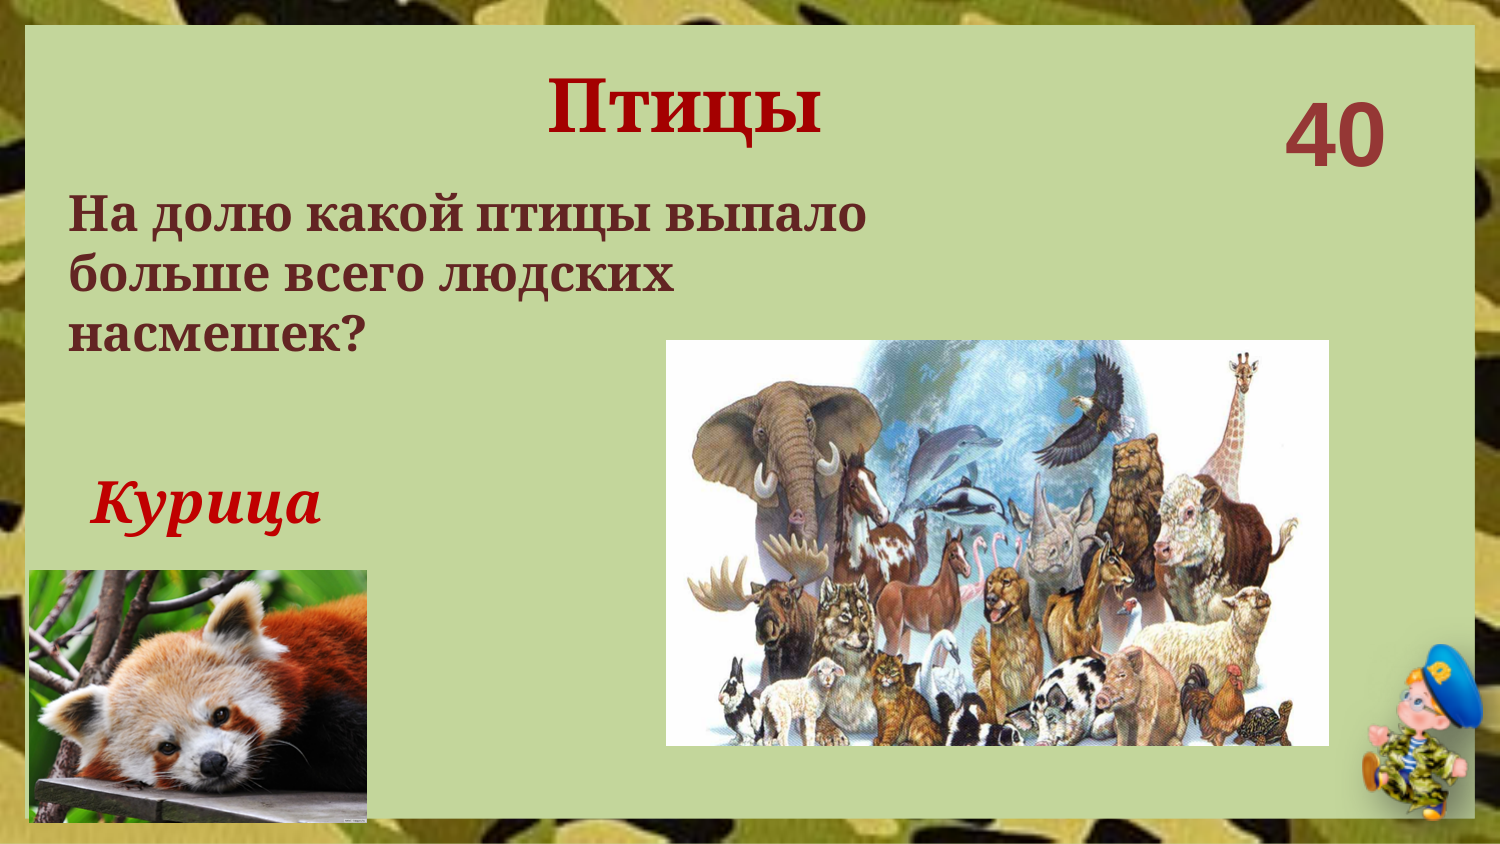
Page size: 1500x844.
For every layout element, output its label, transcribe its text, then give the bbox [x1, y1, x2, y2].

text_box Птицы [301, 49, 1069, 155]
text_box Курица [76, 457, 514, 543]
picture [0, 0, 1500, 844]
text_box 40 [1266, 67, 1407, 193]
text_box На долю какой птицы выпало больше всего людских насмешек? [53, 173, 892, 369]
